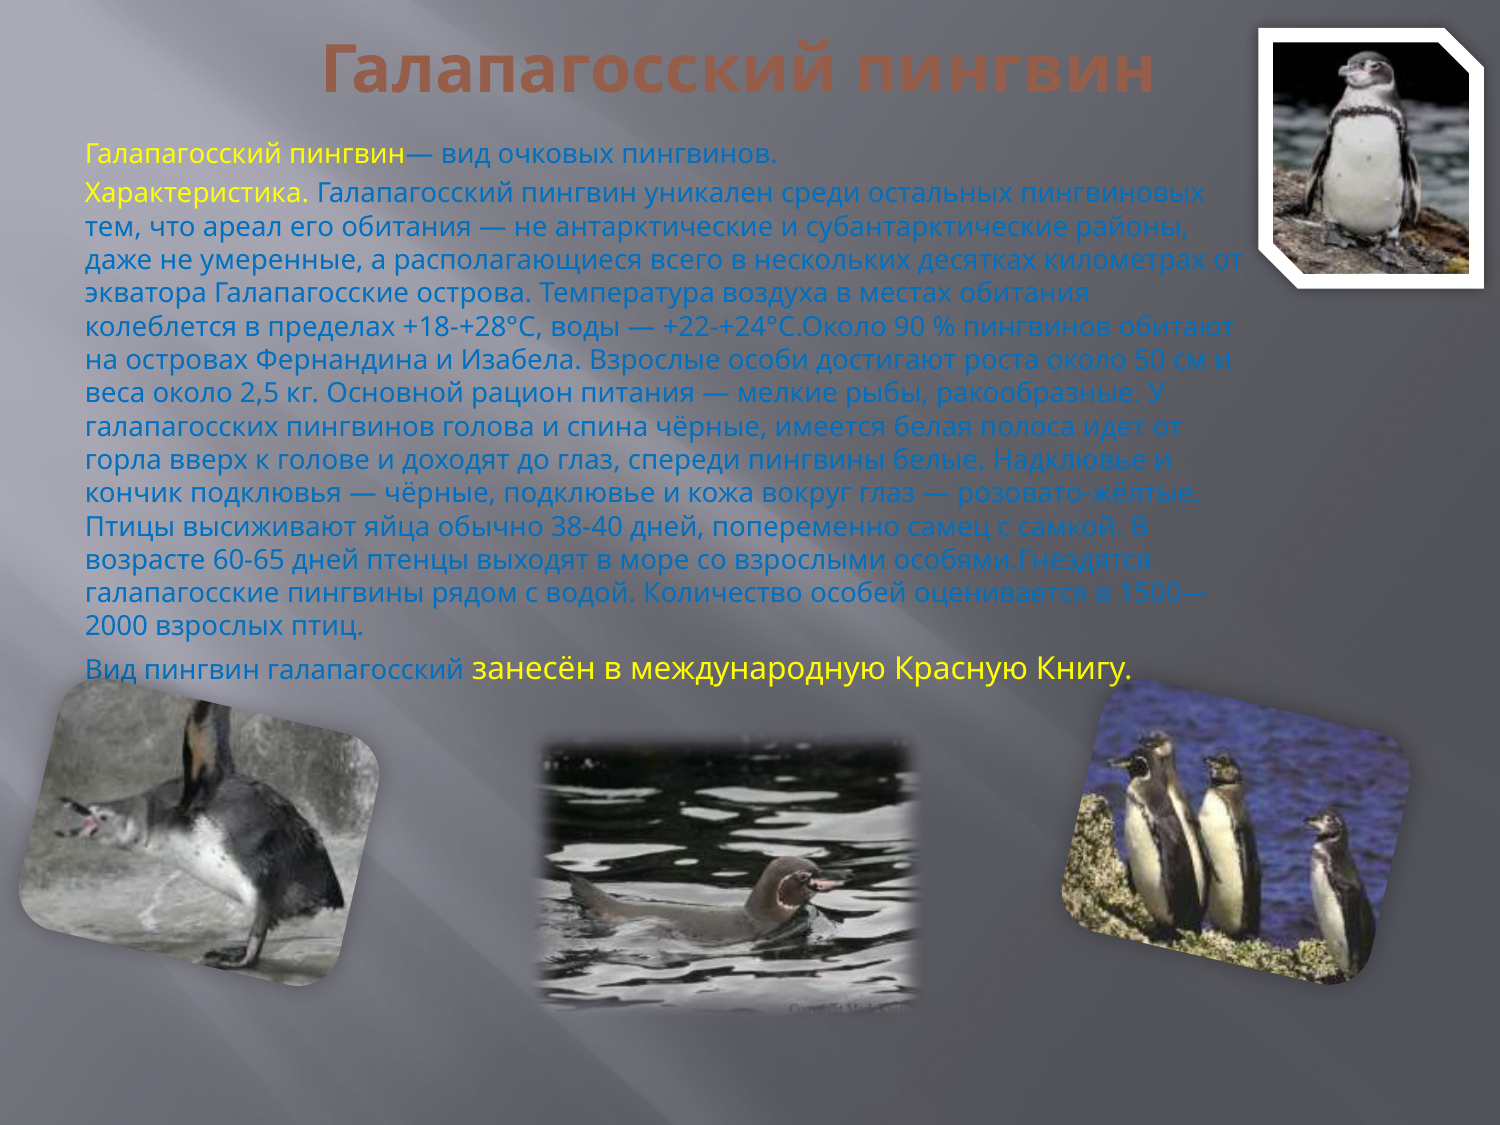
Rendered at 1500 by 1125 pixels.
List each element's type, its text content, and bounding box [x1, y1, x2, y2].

picture [1265, 34, 1477, 282]
picture [18, 678, 380, 986]
subtitle Галапагосский пингвин— вид очковых пингвинов. Характеристика. Галапагосский пингвин уникален среди остальных пингвиновых тем, что ареал его обитания — не антарктические и субантарктические районы, даже не умеренные, а располагающиеся всего в нескольких десятках километрах от экватора Галапагосские острова. Температура воздуха в местах обитания колеблется в пределах +18-+28°С, воды — +22-+24°С.Около 90 % пингвинов обитают на островах Фернандина и Изабела. Взрослые особи достигают роста около 50 см и веса около 2,5 кг. Основной рацион питания — мелкие рыбы, ракообразные. У галапагосских пингвинов голова и спина чёрные, имеется белая полоса идет от горла вверх к голове и доходят до глаз, спереди пингвины белые. Надклювье и кончик подклювья — чёрные, подклювье и кожа вокруг глаз — розовато-жёлтые. Птицы высиживают яйца обычно 38-40 дней, попеременно самец с самкой. В возрасте 60-65 дней птенцы выходят в море со взрослыми особями.Гнездятся галапагосские пингвины рядом с водой. Количество особей оценивается в 1500—2000 взрослых птиц. Вид пингвин галапагосский занесён в международную Красную Книгу. [70, 128, 1266, 704]
picture [527, 726, 927, 1020]
title Галапагосский пингвин [128, 23, 1253, 106]
picture [1061, 679, 1411, 985]
